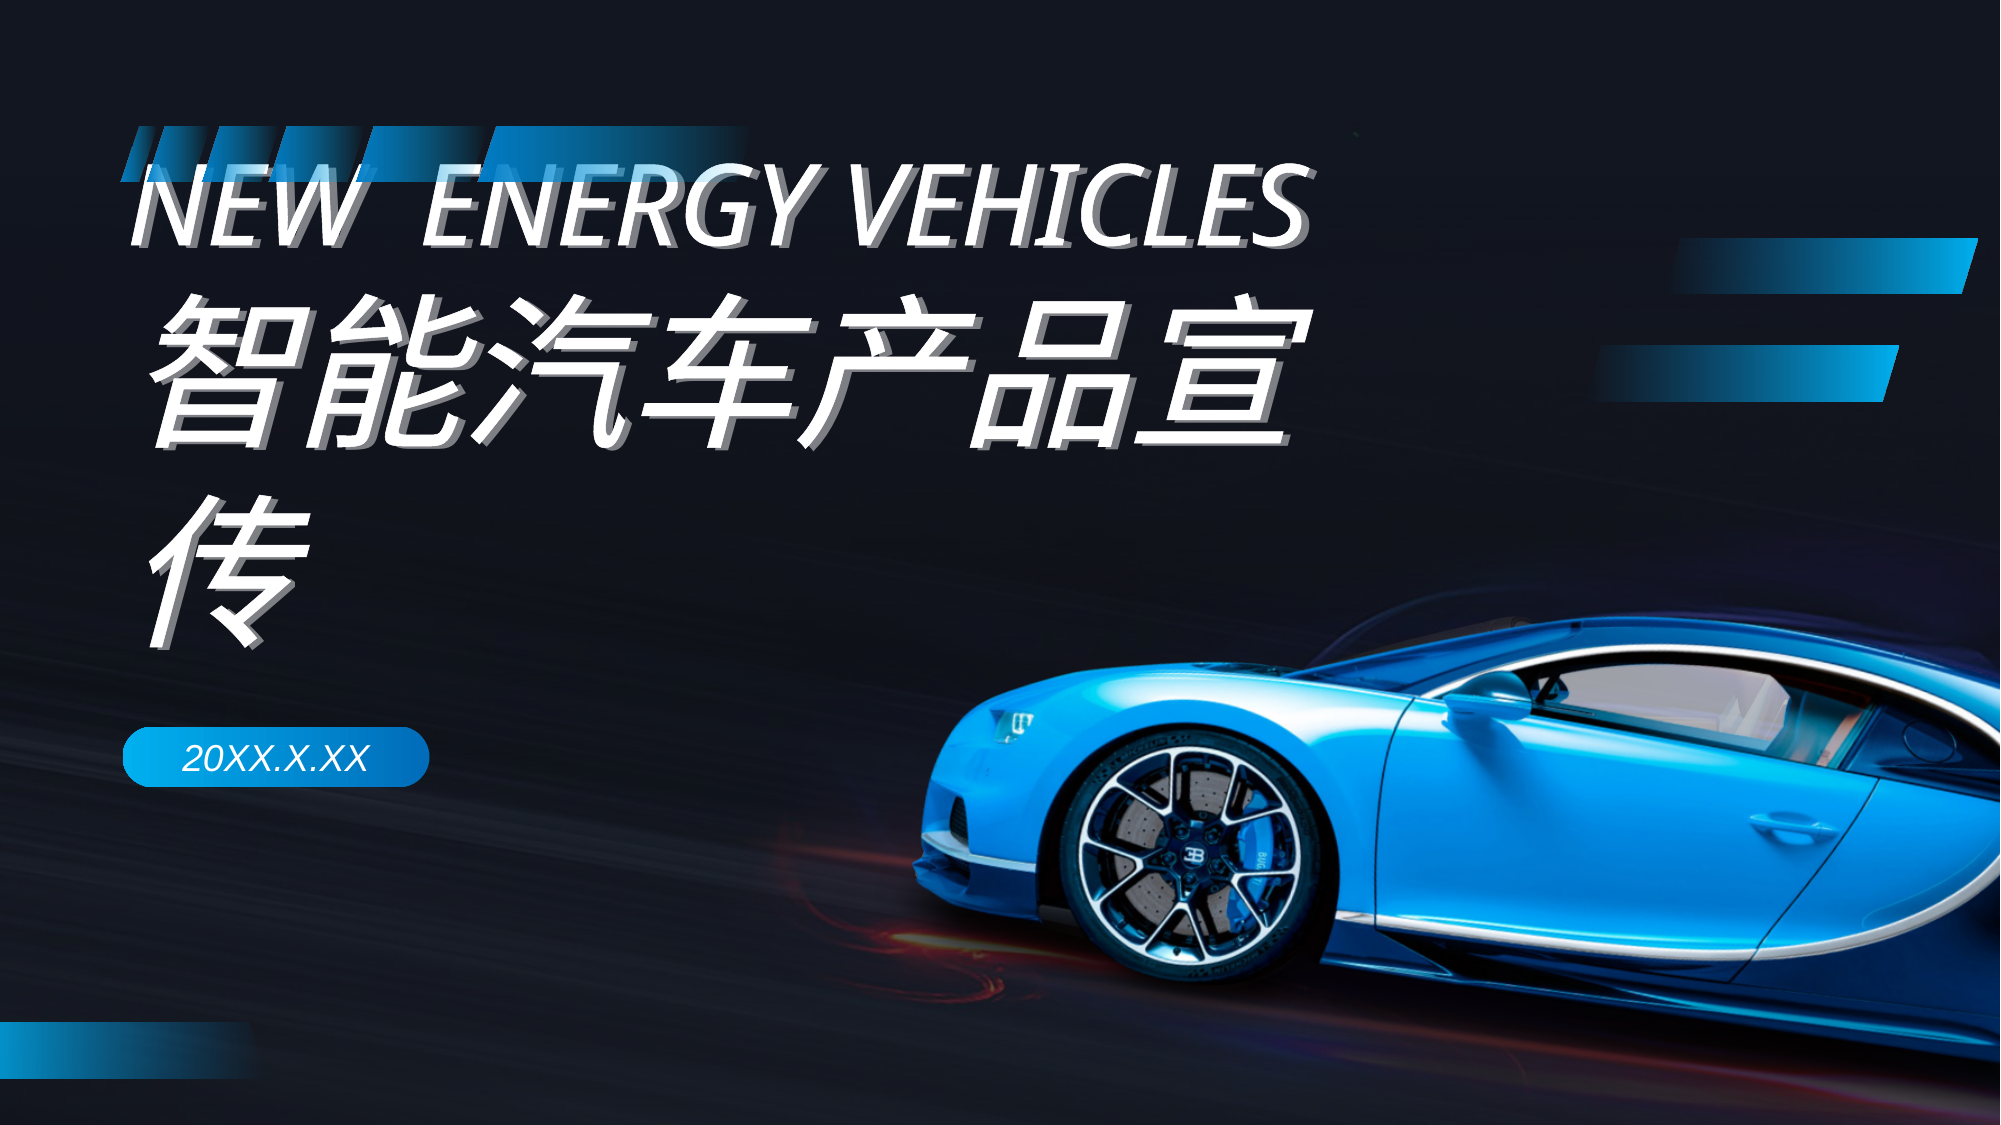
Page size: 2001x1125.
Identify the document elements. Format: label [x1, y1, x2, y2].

text_box [120, 126, 754, 182]
picture [0, 0, 2000, 1125]
